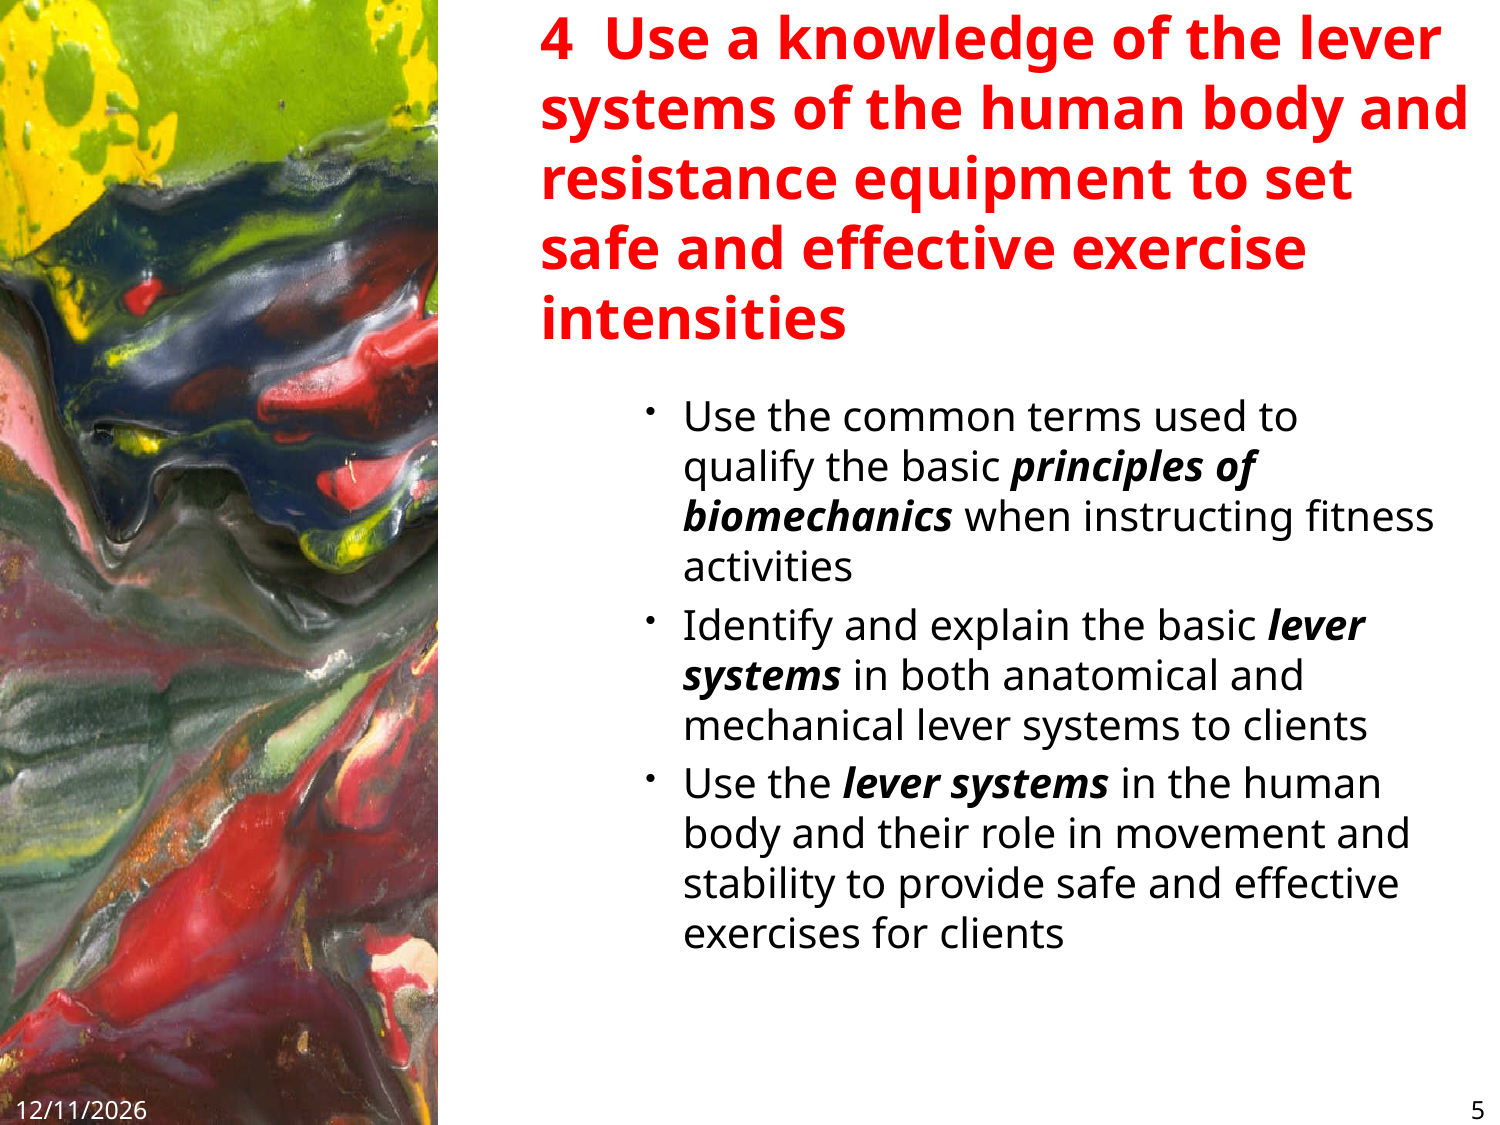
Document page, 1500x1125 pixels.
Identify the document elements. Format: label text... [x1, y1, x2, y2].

slide_number 5 [1324, 1087, 1500, 1125]
title 4 Use a knowledge of the lever systems of the human body and resistance equipment to set safe and effective exercise intensities [524, 81, 1500, 270]
picture [0, 0, 438, 1125]
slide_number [0, 1087, 251, 1125]
list Use the common terms used to qualify the basic principles of biomechanics when instructing fitness activities Identify and explain the basic lever systems in both anatomical and mechanical lever systems to clients Use the lever systems in the human body and their role in movement and stability to provide safe and effective exercises for clients [480, 382, 1456, 1125]
